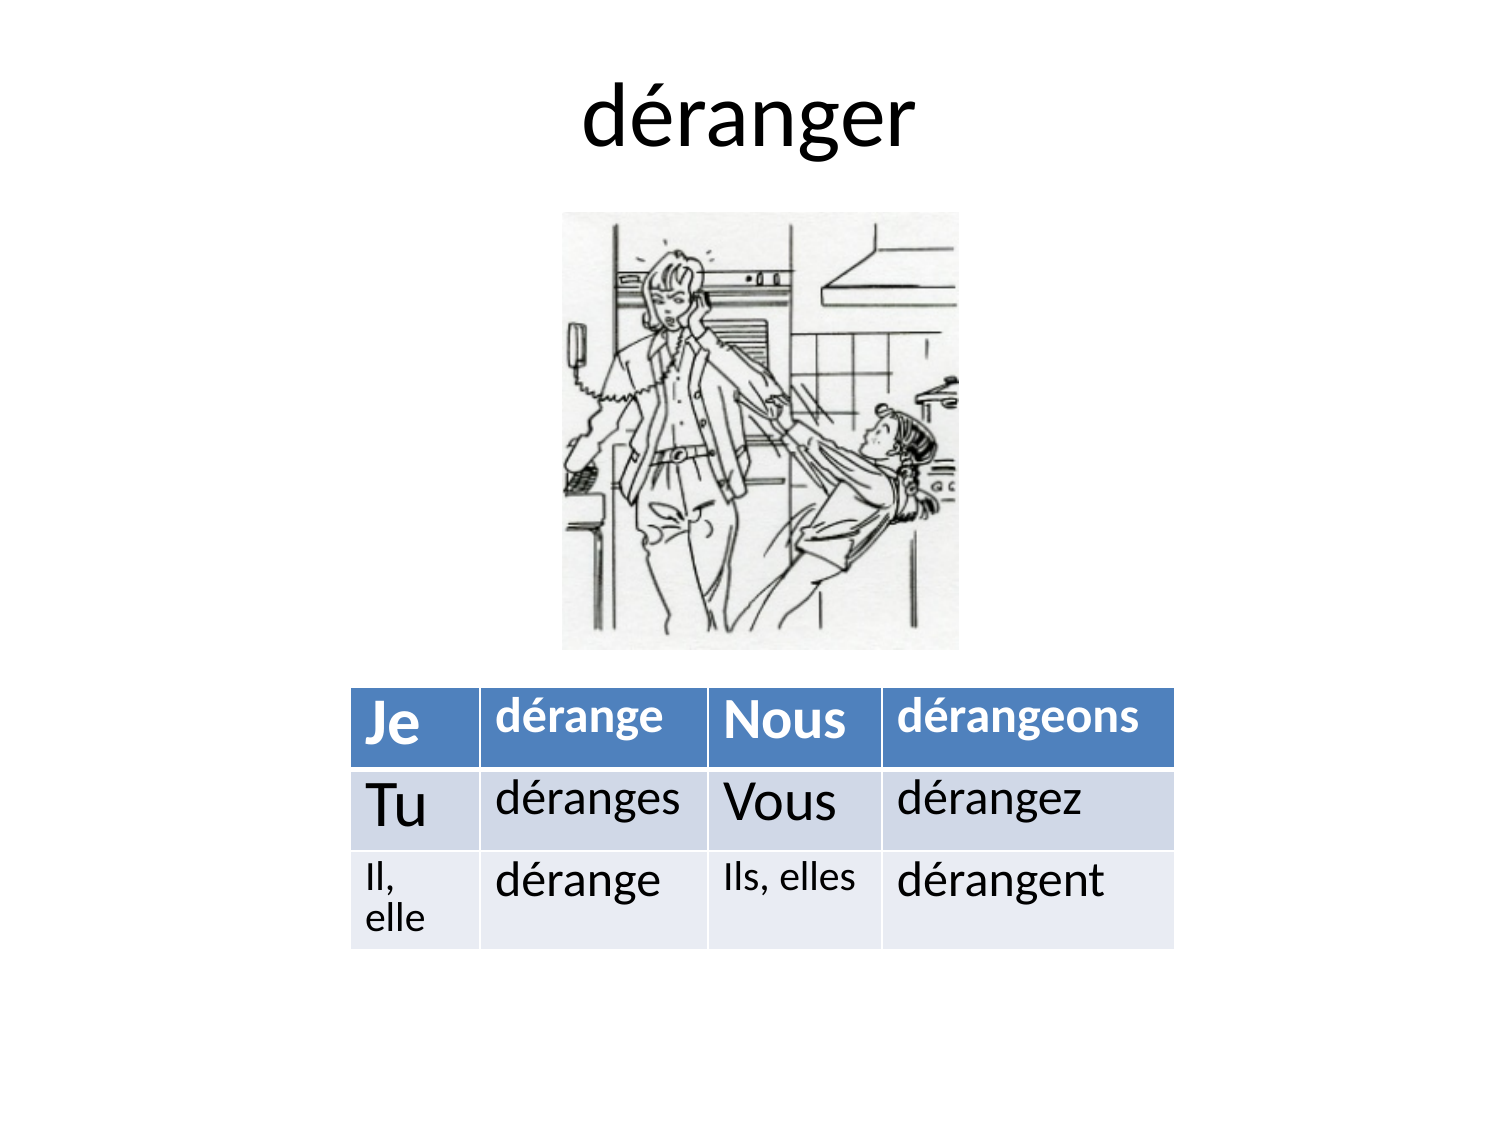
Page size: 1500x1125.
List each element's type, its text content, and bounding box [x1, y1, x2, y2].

table_header dérange [481, 688, 707, 767]
table_cell dérangez [883, 772, 1174, 850]
table_header Je [351, 688, 479, 767]
table_cell déranges [481, 772, 707, 850]
table_cell Ils, elles [709, 852, 881, 949]
table_cell Vous [709, 772, 881, 850]
table_cell Tu [351, 772, 479, 850]
table_header Nous [709, 688, 881, 767]
table_cell dérangent [883, 852, 1174, 949]
table_cell dérange [481, 852, 707, 949]
table_cell Il, elle [351, 852, 479, 949]
title déranger [75, 45, 1425, 175]
table_header dérangeons [883, 688, 1174, 767]
picture [562, 212, 960, 651]
